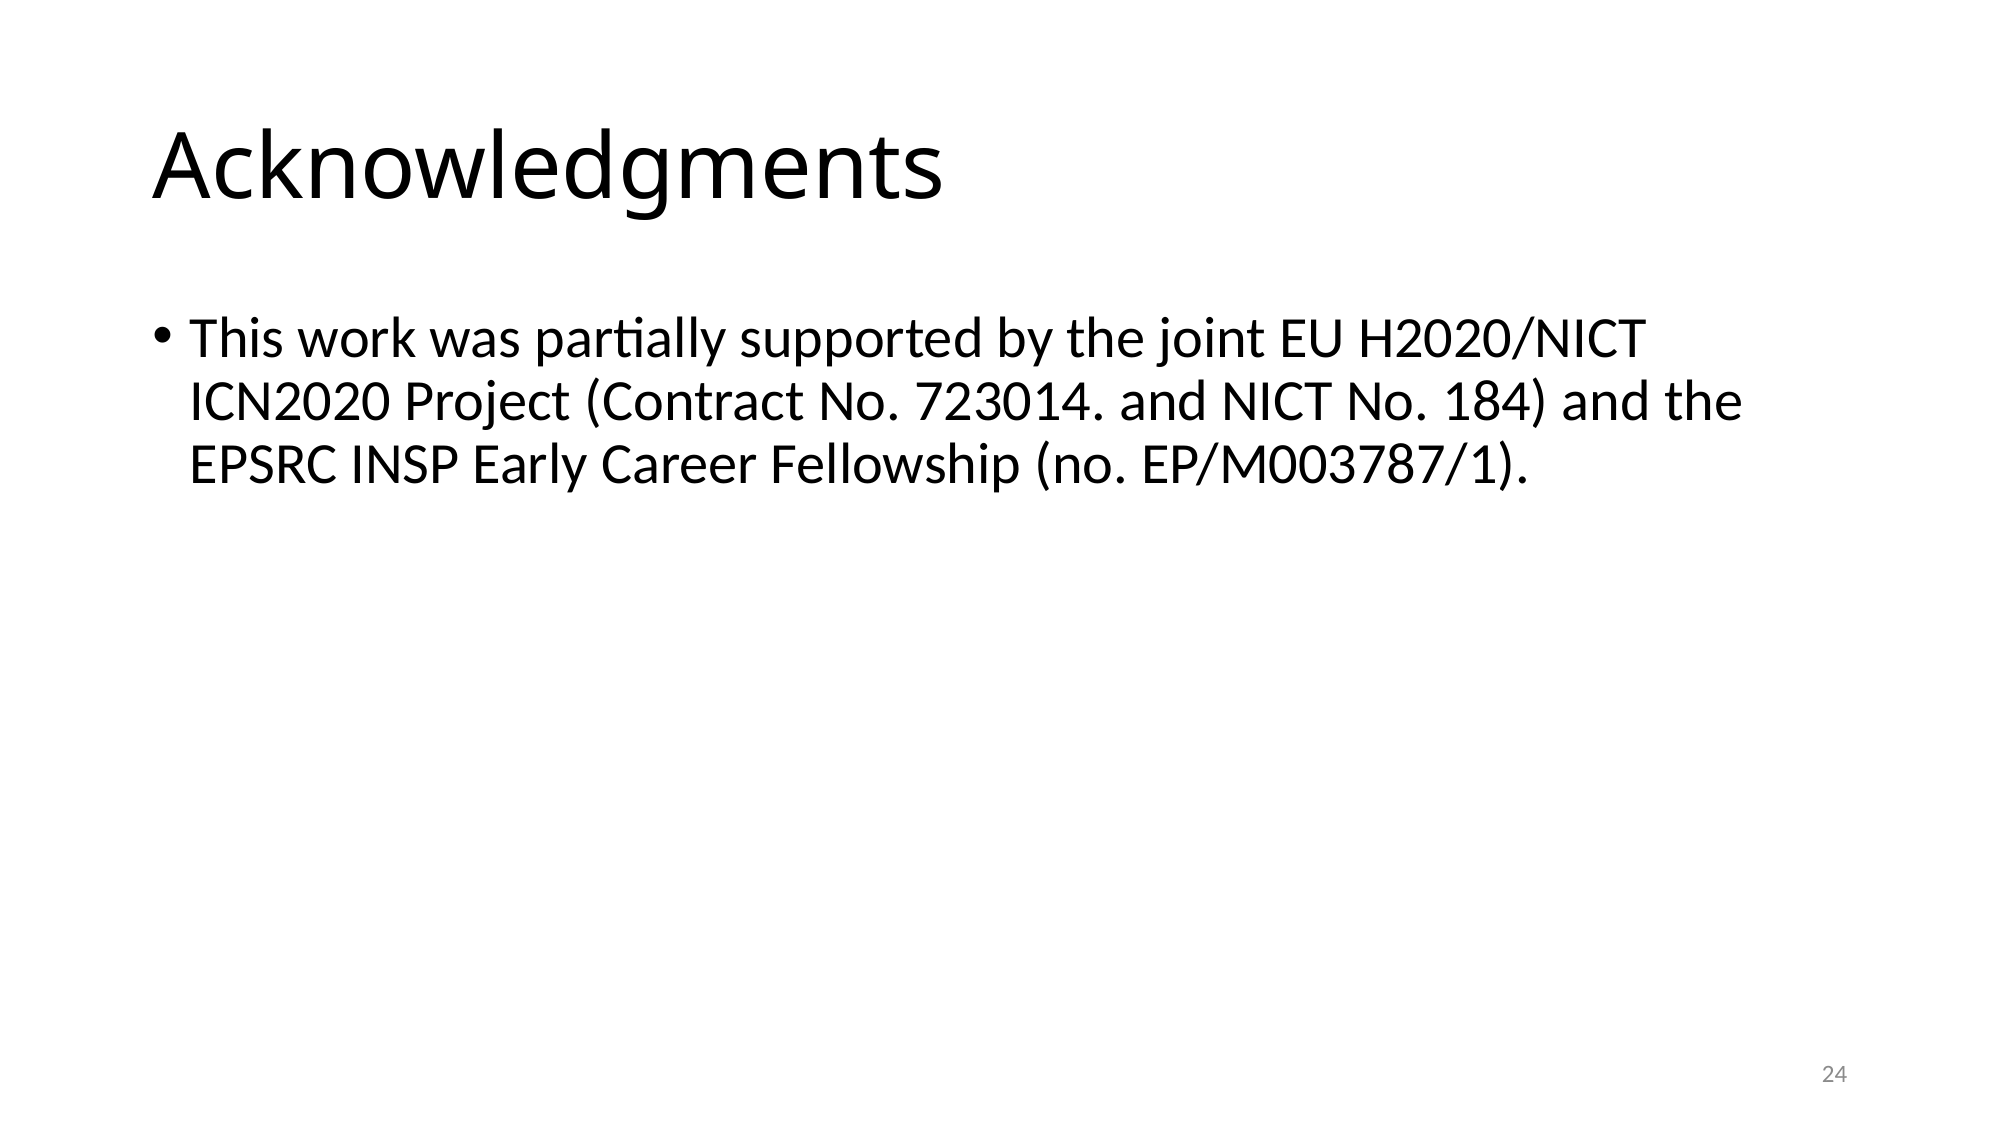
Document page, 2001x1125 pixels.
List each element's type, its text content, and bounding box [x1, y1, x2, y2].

title Acknowledgments [137, 59, 1863, 278]
list This work was partially supported by the joint EU H2020/NICT ICN2020 Project (Contract No. 723014. and NICT No. 184) and the EPSRC INSP Early Career Fellowship (no. EP/M003787/1). [137, 299, 1863, 1014]
slide_number 24 [1412, 1042, 1863, 1103]
